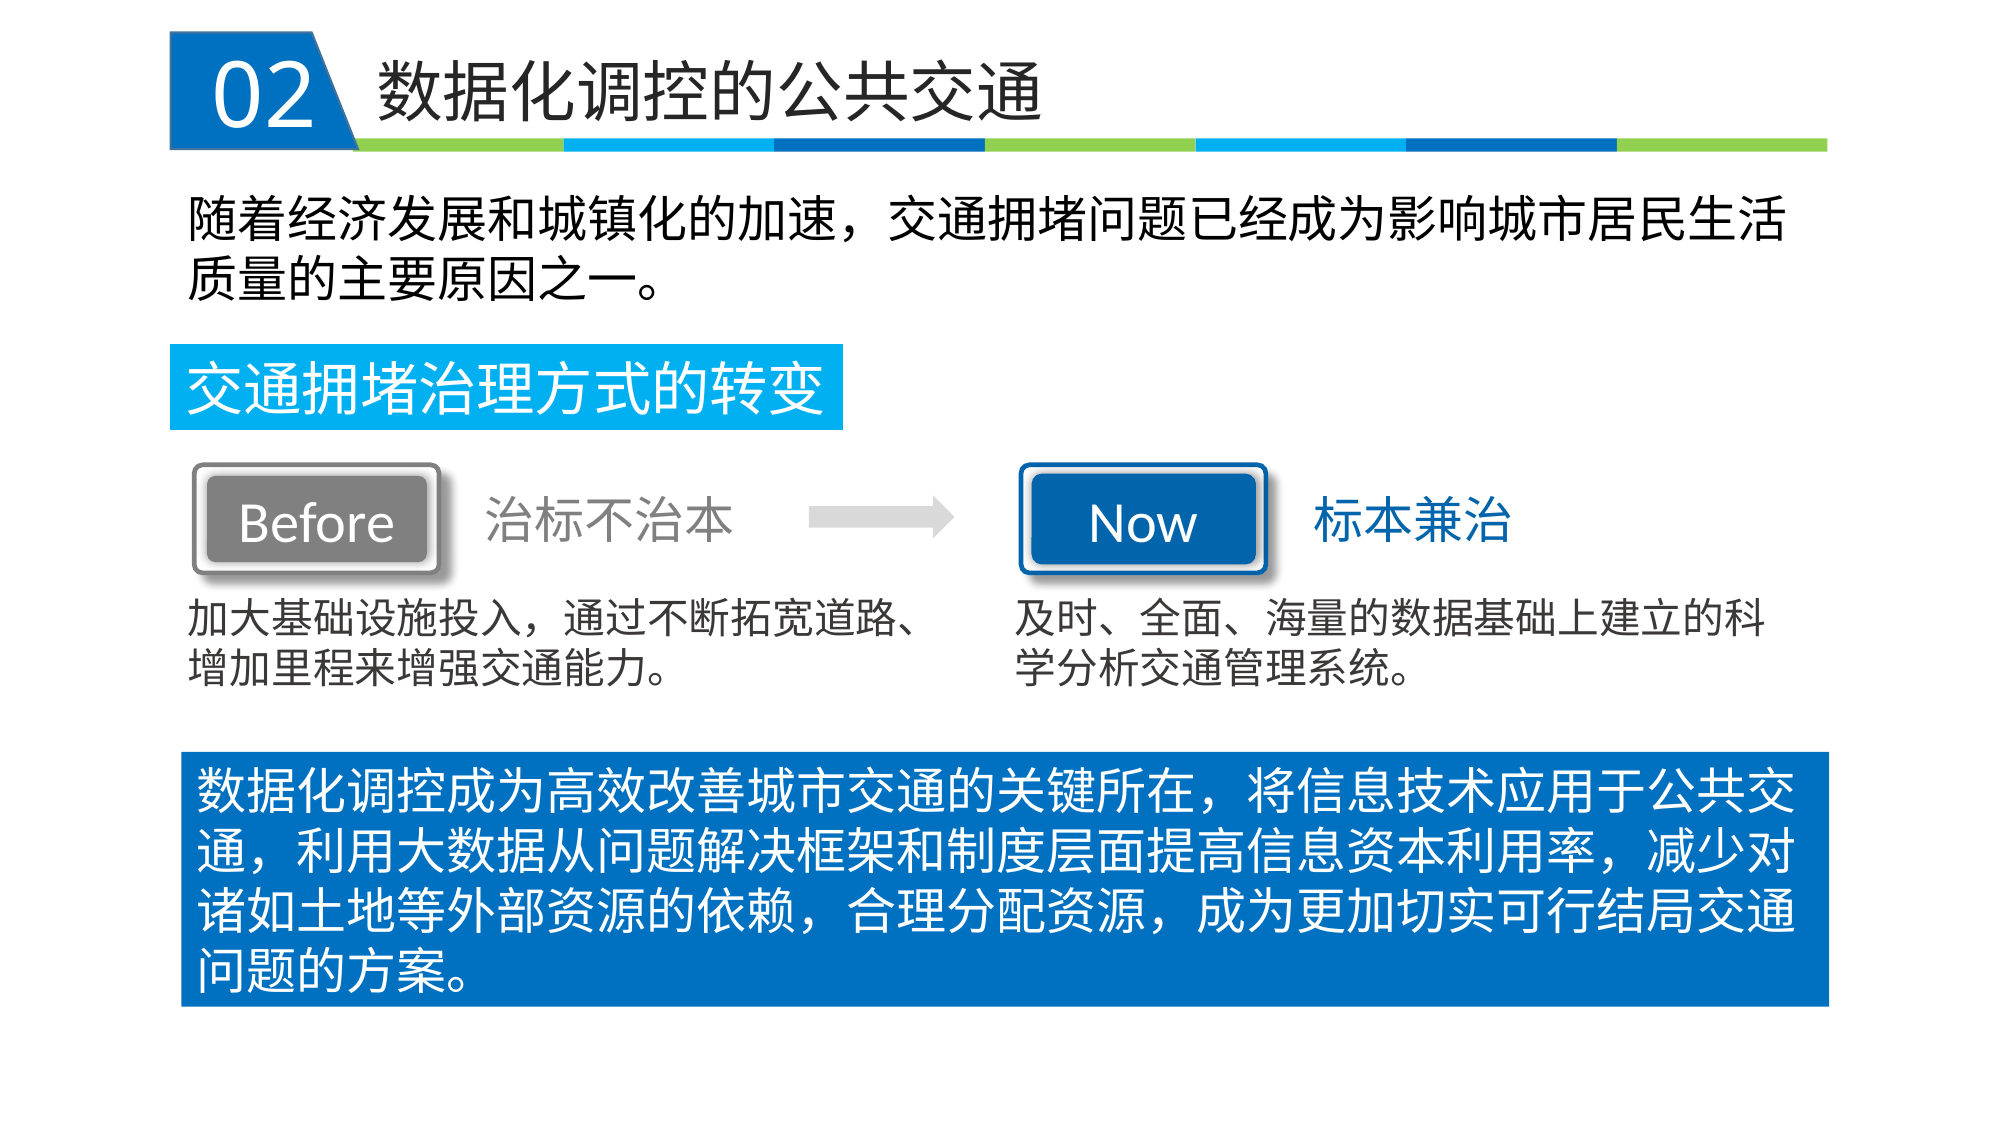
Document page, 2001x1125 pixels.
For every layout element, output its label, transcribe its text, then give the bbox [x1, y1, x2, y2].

text_box 随着经济发展和城镇化的加速，交通拥堵问题已经成为影响城市居民生活质量的主要原因之一。 [173, 179, 1827, 315]
text_box 标本兼治 [1298, 480, 1529, 556]
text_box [194, 464, 440, 573]
text_box 02 [169, 31, 355, 151]
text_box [352, 138, 1828, 152]
text_box [807, 492, 956, 542]
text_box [1021, 464, 1266, 573]
text_box 治标不治本 [469, 480, 750, 556]
text_box 交通拥堵治理方式的转变 [170, 344, 843, 430]
text_box 数据化调控的公共交通 [361, 42, 1059, 138]
text_box 数据化调控成为高效改善城市交通的关键所在，将信息技术应用于公共交通，利用大数据从问题解决框架和制度层面提高信息资本利用率，减少对诸如土地等外部资源的依赖，合理分配资源，成为更加切实可行结局交通问题的方案。 [181, 751, 1830, 1007]
text_box 及时、全面、海量的数据基础上建立的科学分析交通管理系统。 [999, 583, 1786, 699]
text_box 加大基础设施投入，通过不断拓宽道路、增加里程来增强交通能力。 [173, 583, 955, 699]
